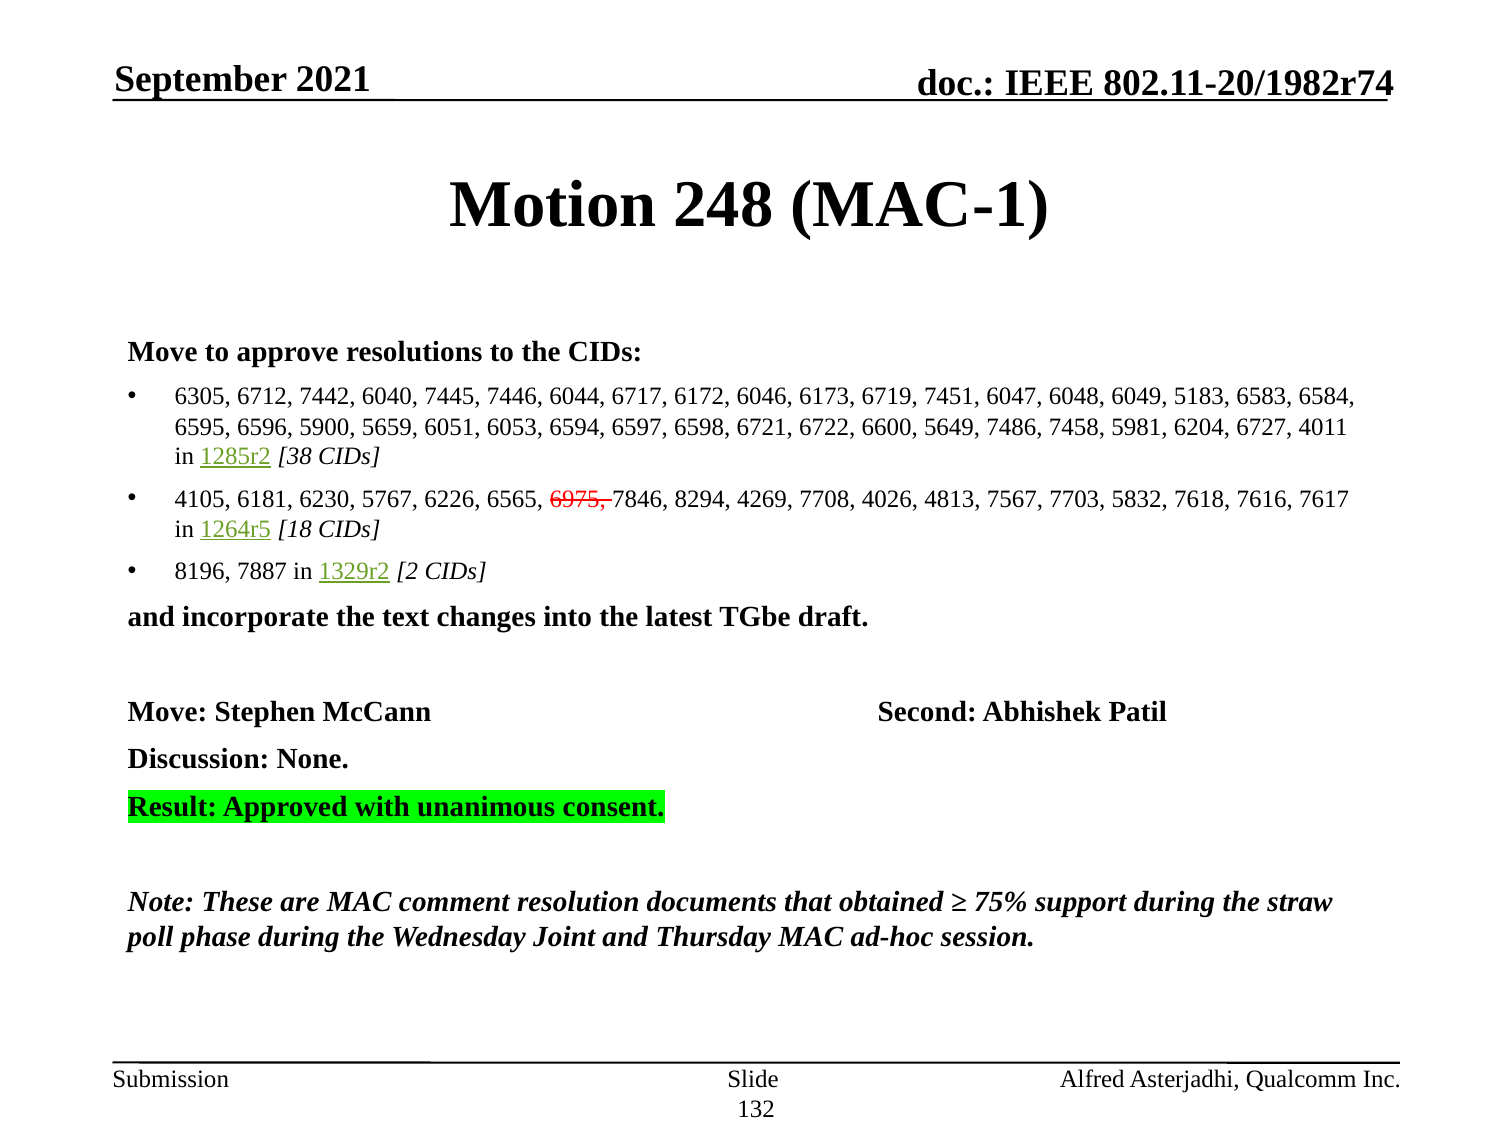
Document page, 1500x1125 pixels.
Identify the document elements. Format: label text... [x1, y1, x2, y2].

slide_number Slide 132 [712, 1061, 800, 1123]
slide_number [114, 54, 423, 100]
list Move to approve resolutions to the CIDs: 6305, 6712, 7442, 6040, 7445, 7446, 6044, 6717, 6172, 6046, 6173, 6719, 7451, 6047, 6048, 6049, 5183, 6583, 6584, 6595, 6596, 5900, 5659, 6051, 6053, 6594, 6597, 6598, 6721, 6722, 6600, 5649, 7486, 7458, 5981, 6204, 6727, 4011 in 1285r2 [38 CIDs] 4105, 6181, 6230, 5767, 6226, 6565, 6975, 7846, 8294, 4269, 7708, 4026, 4813, 7567, 7703, 5832, 7618, 7616, 7617 in 1264r5 [18 CIDs] 8196, 7887 in 1329r2 [2 CIDs] and incorporate the text changes into the latest TGbe draft. Move: Stephen McCann Second: Abhishek Patil Discussion: None. Result: Approved with unanimous consent. Note: These are MAC comment resolution documents that obtained ≥ 75% support during the straw poll phase during the Wednesday Joint and Thursday MAC ad-hoc session. [112, 324, 1388, 1063]
footer Alfred Asterjadhi, Qualcomm Inc. [878, 1061, 1402, 1093]
title Motion 248 (MAC-1) [112, 112, 1388, 288]
